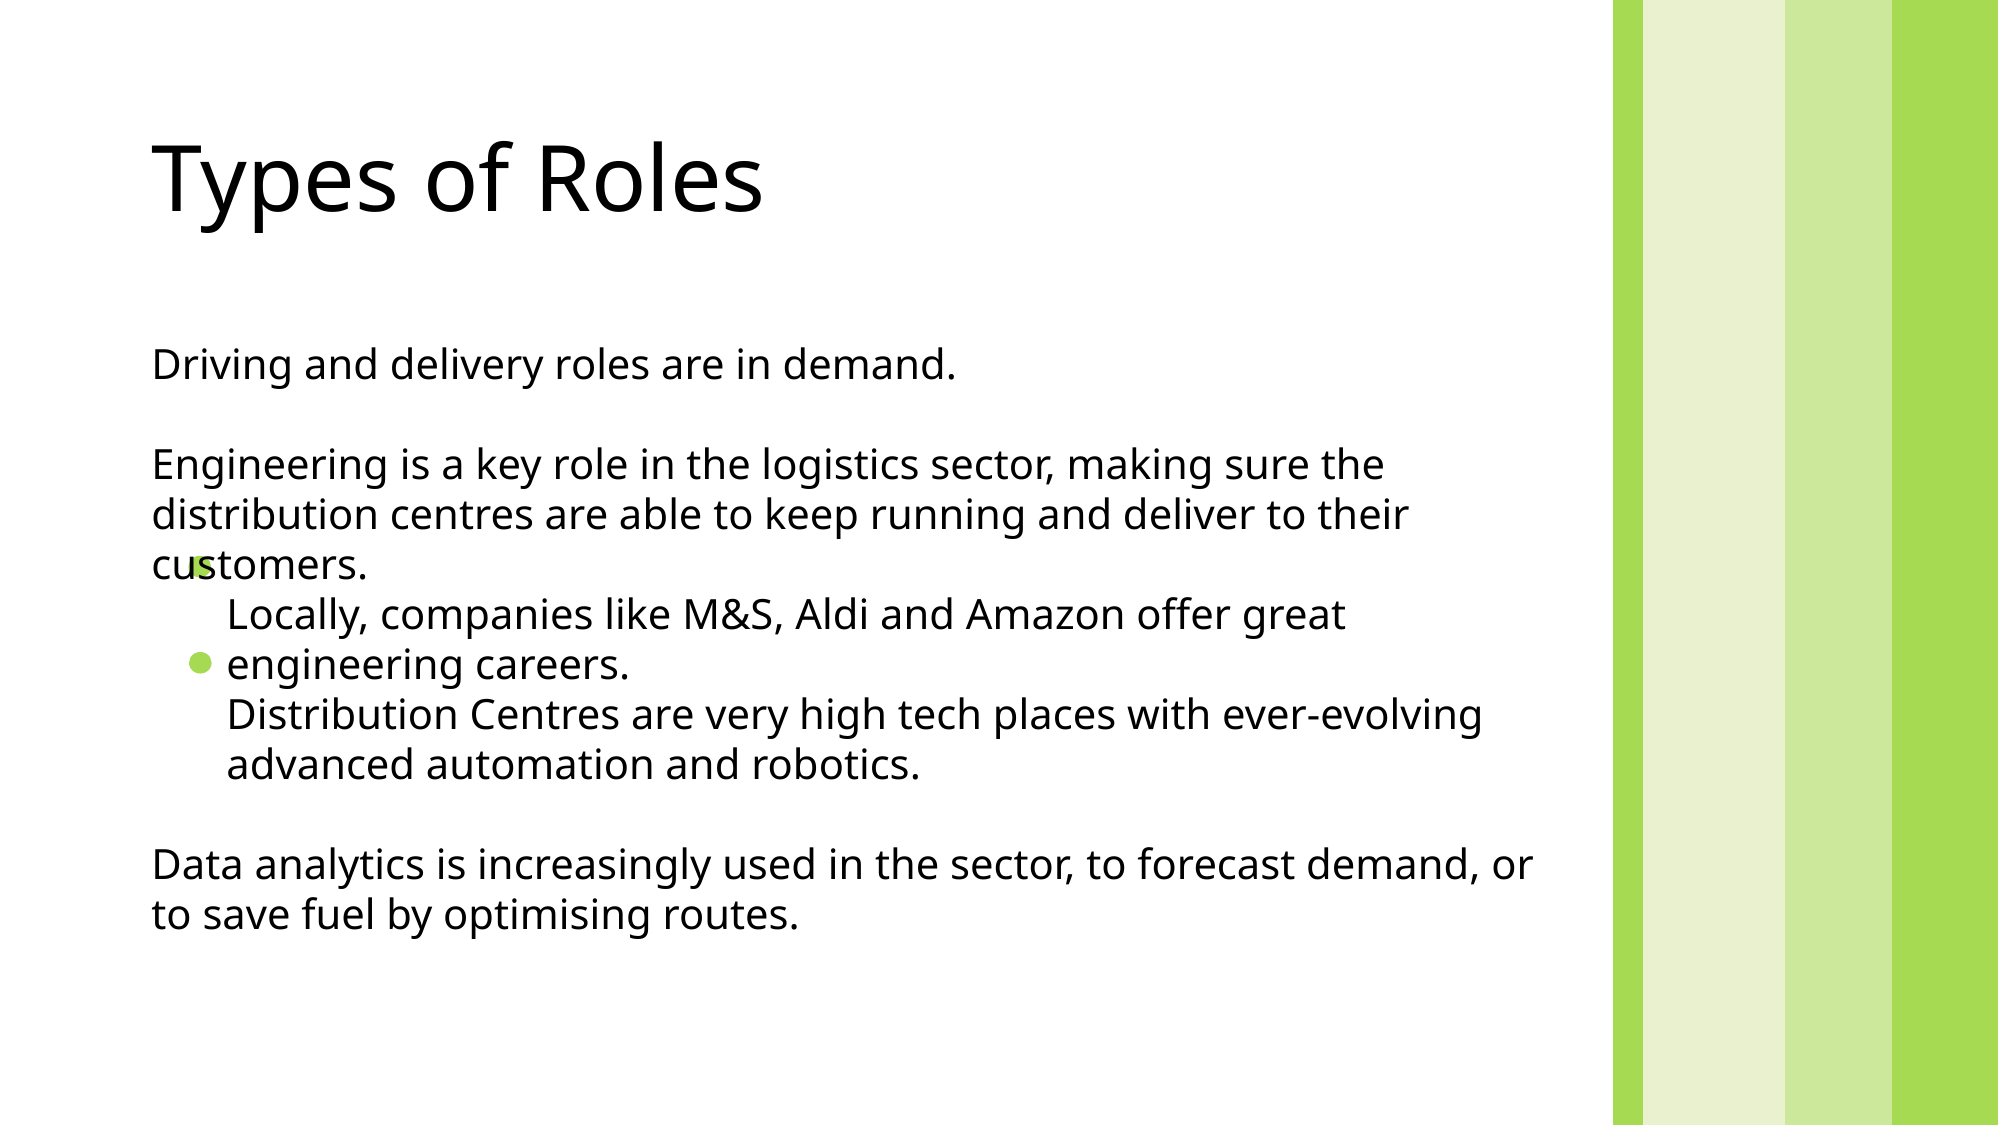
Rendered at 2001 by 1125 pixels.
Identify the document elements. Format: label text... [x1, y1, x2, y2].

text_box [1643, 0, 1785, 1125]
text_box [1785, 0, 1892, 1125]
text_box [1892, 0, 1998, 1125]
text_box [1613, 0, 1643, 1125]
title Types of Roles [136, 73, 1612, 291]
text_box Driving and delivery roles are in demand. Engineering is a key role in the logistics sector, making sure the distribution centres are able to keep running and deliver to their customers. Locally, companies like M&S, Aldi and Amazon offer great engineering careers. Distribution Centres are very high tech places with ever-evolving advanced automation and robotics. Data analytics is increasingly used in the sector, to forecast demand, or to save fuel by optimising routes. [136, 330, 1581, 946]
